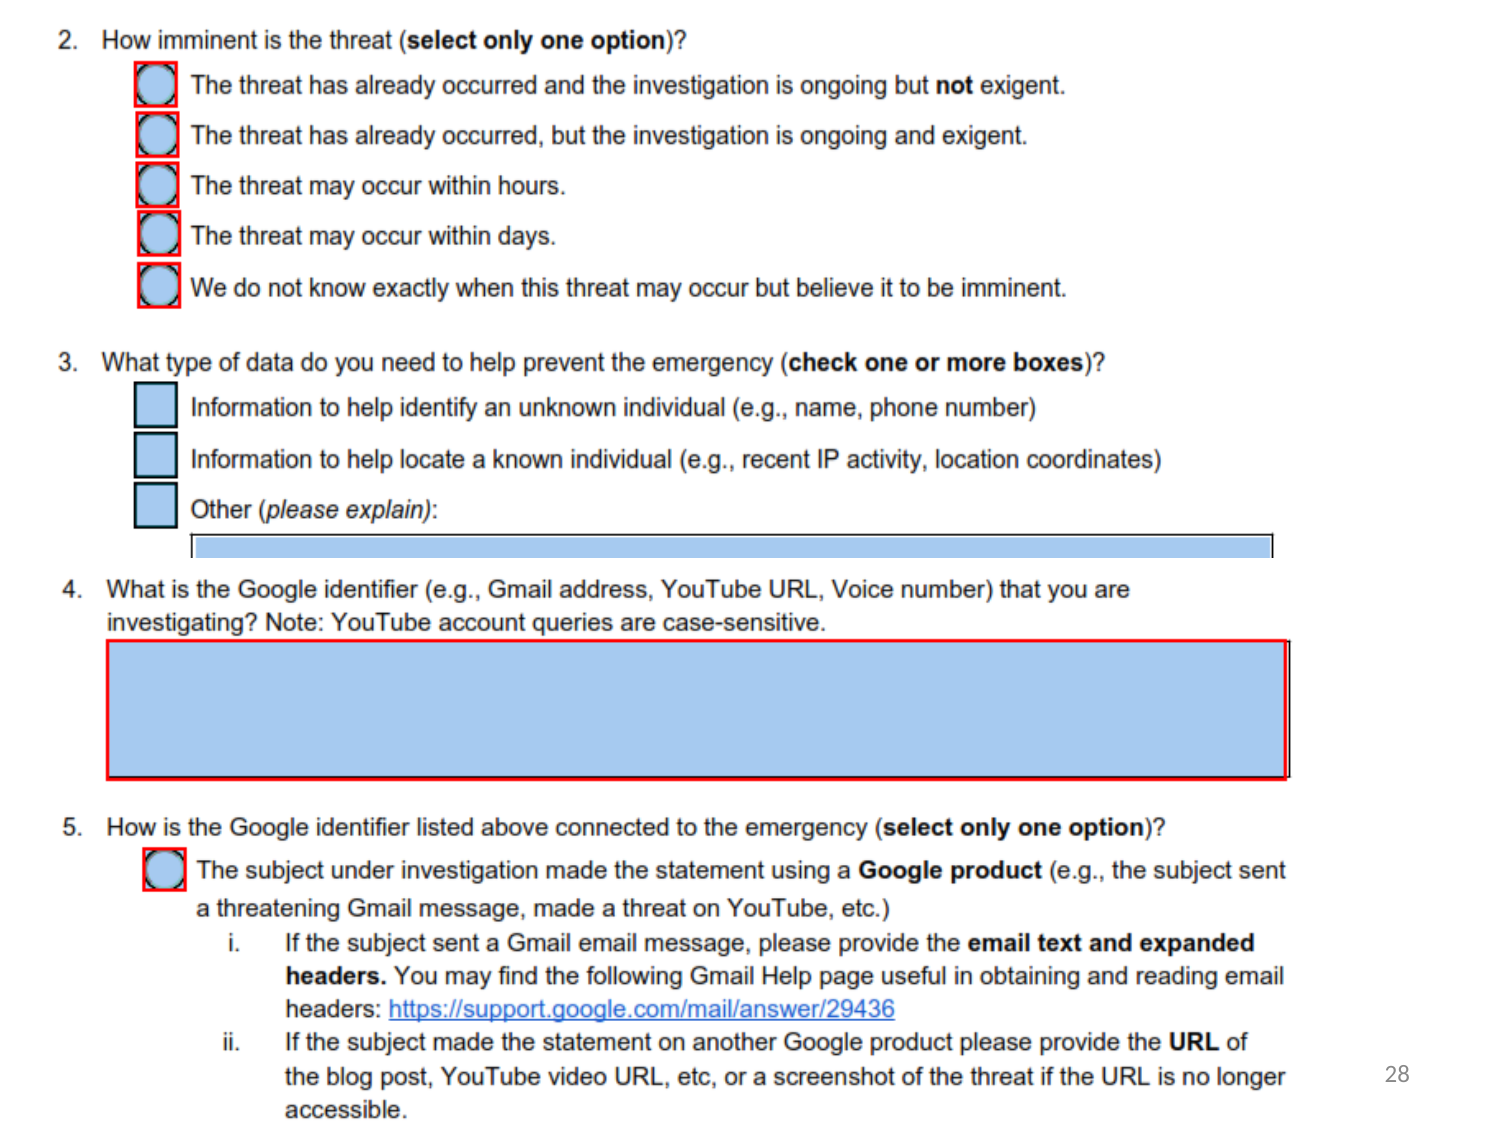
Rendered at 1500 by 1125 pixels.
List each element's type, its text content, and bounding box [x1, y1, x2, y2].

slide_number 28 [1370, 1042, 1425, 1103]
picture [0, 0, 1365, 1125]
